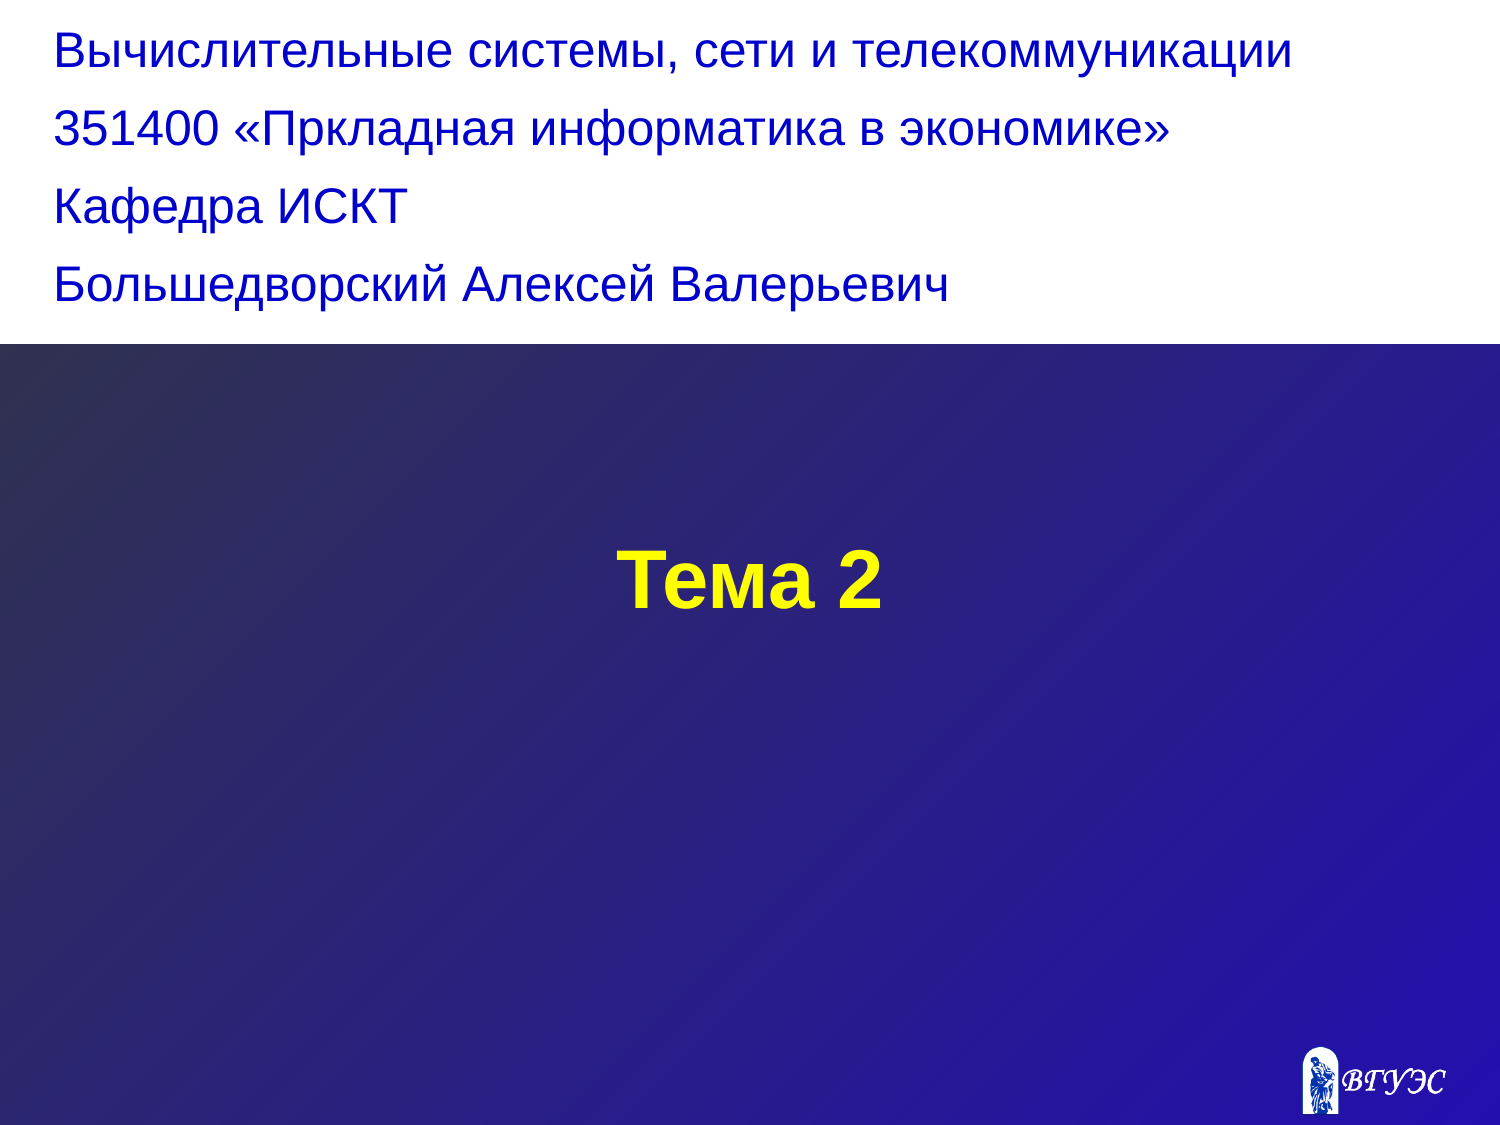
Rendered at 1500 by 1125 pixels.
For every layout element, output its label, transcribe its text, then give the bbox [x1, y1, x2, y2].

picture [1302, 1046, 1447, 1115]
text_box [53, 692, 1447, 1035]
text_box [0, 0, 1500, 344]
text_box Тема 2 [53, 518, 1447, 633]
text_box Вычислительные системы, сети и телекоммуникации 351400 «Пркладная информатика в экономике» Кафедра ИСКТ Большедворский Алексей Валерьевич [53, 0, 1447, 343]
